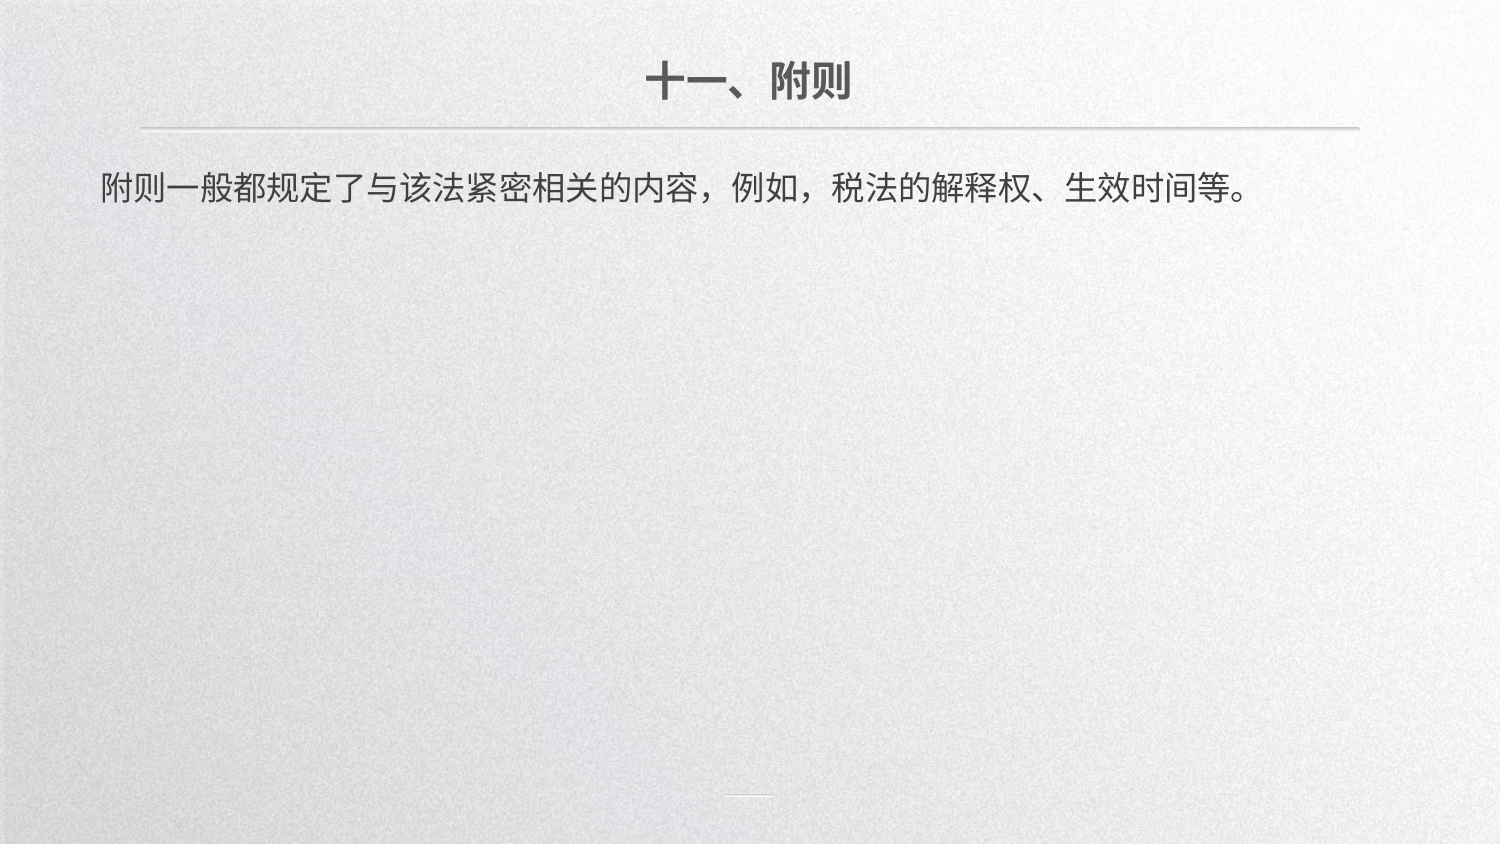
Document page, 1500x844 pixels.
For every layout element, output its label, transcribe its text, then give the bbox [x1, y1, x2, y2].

text_box 十一、附则 [459, 49, 1038, 111]
picture [0, 0, 1500, 844]
text_box 附则一般都规定了与该法紧密相关的内容，例如，税法的解释权、生效时间等。 [100, 159, 1400, 208]
